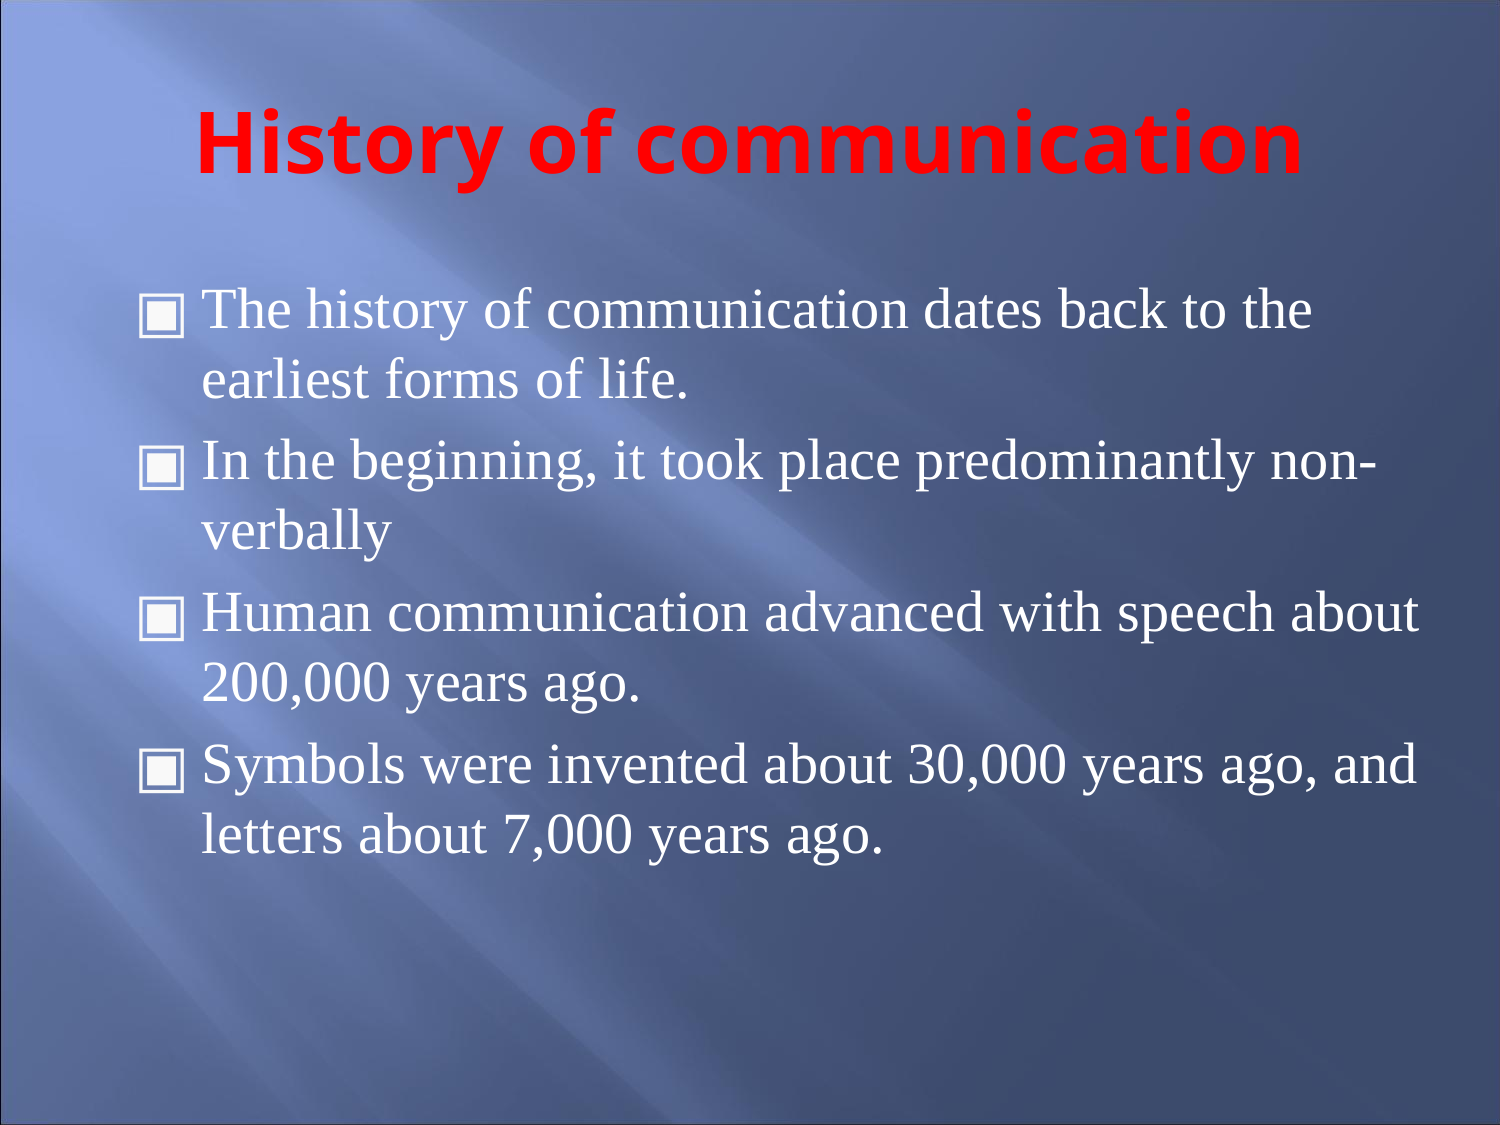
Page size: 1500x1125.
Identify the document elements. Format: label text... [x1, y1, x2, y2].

title History of communication [75, 45, 1425, 233]
list The history of communication dates back to the earliest forms of life. In the beginning, it took place predominantly non-verbally Human communication advanced with speech about 200,000 years ago. Symbols were invented about 30,000 years ago, and letters about 7,000 years ago. [96, 262, 1447, 1035]
picture [0, 0, 1500, 1125]
